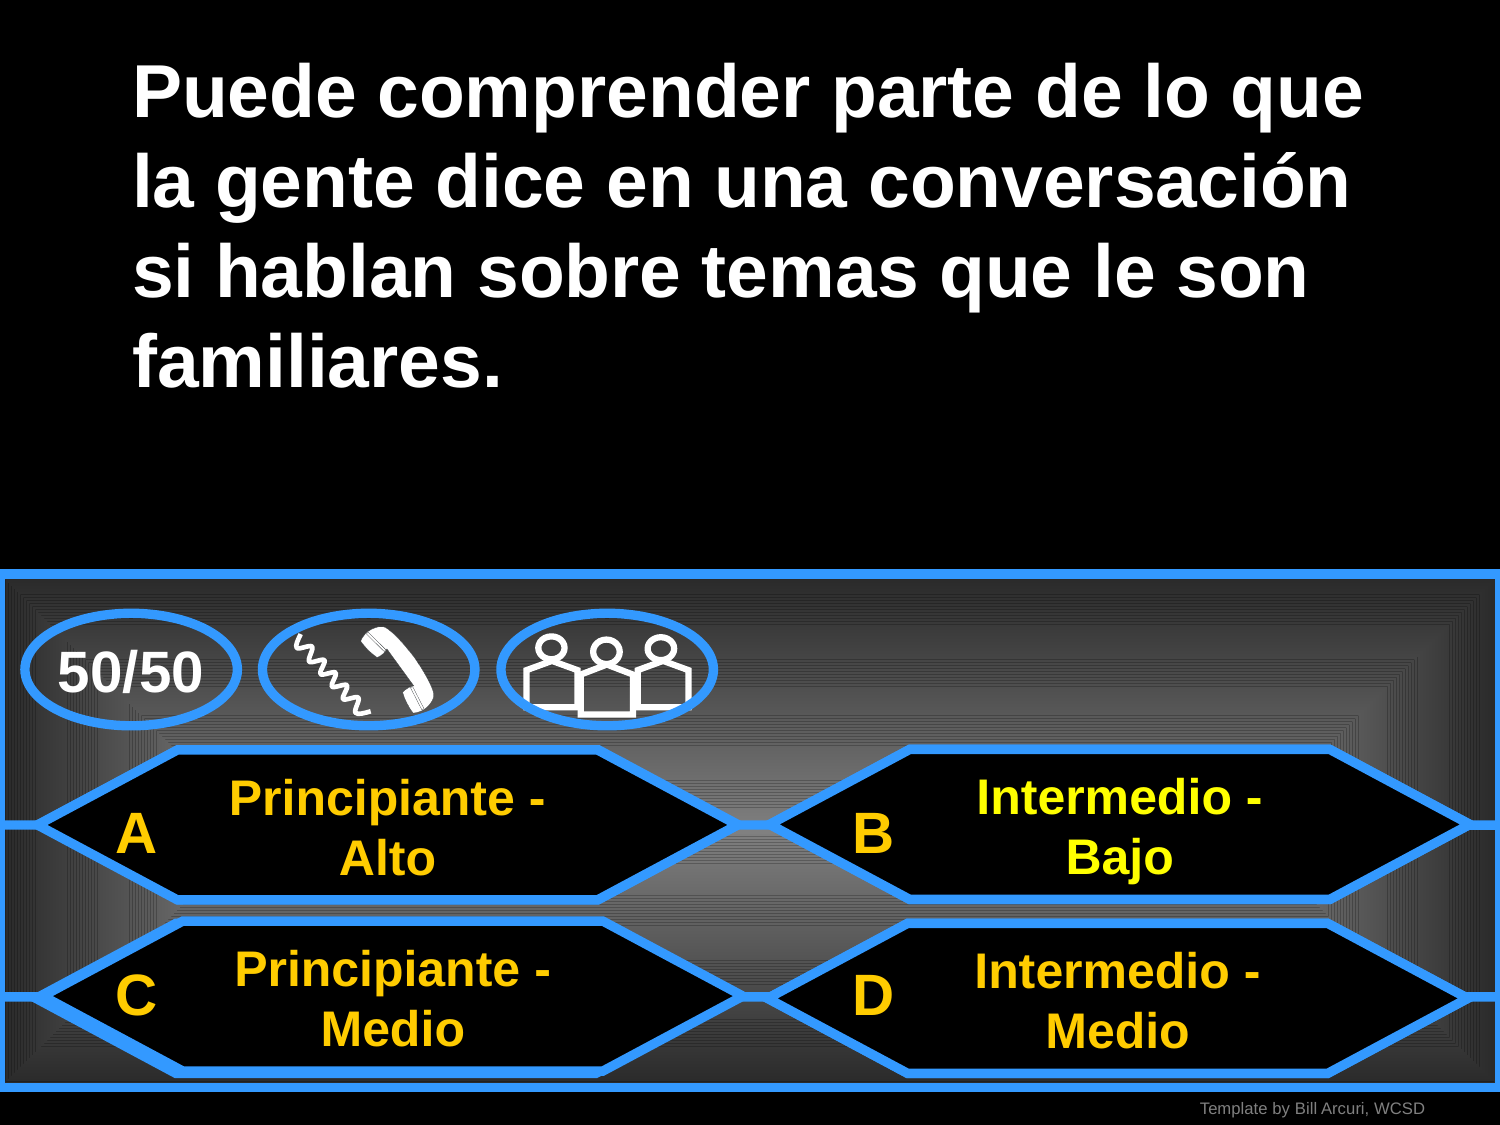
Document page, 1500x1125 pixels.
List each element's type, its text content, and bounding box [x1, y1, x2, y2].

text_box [0, 573, 1500, 1088]
slide_number Template by Bill Arcuri, WCSD [1052, 1096, 1441, 1125]
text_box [324, 624, 435, 730]
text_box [526, 636, 689, 715]
title Puede comprender parte de lo que la gente dice en una conversación si hablan sobre temas que le son familiares. [116, 128, 1393, 317]
